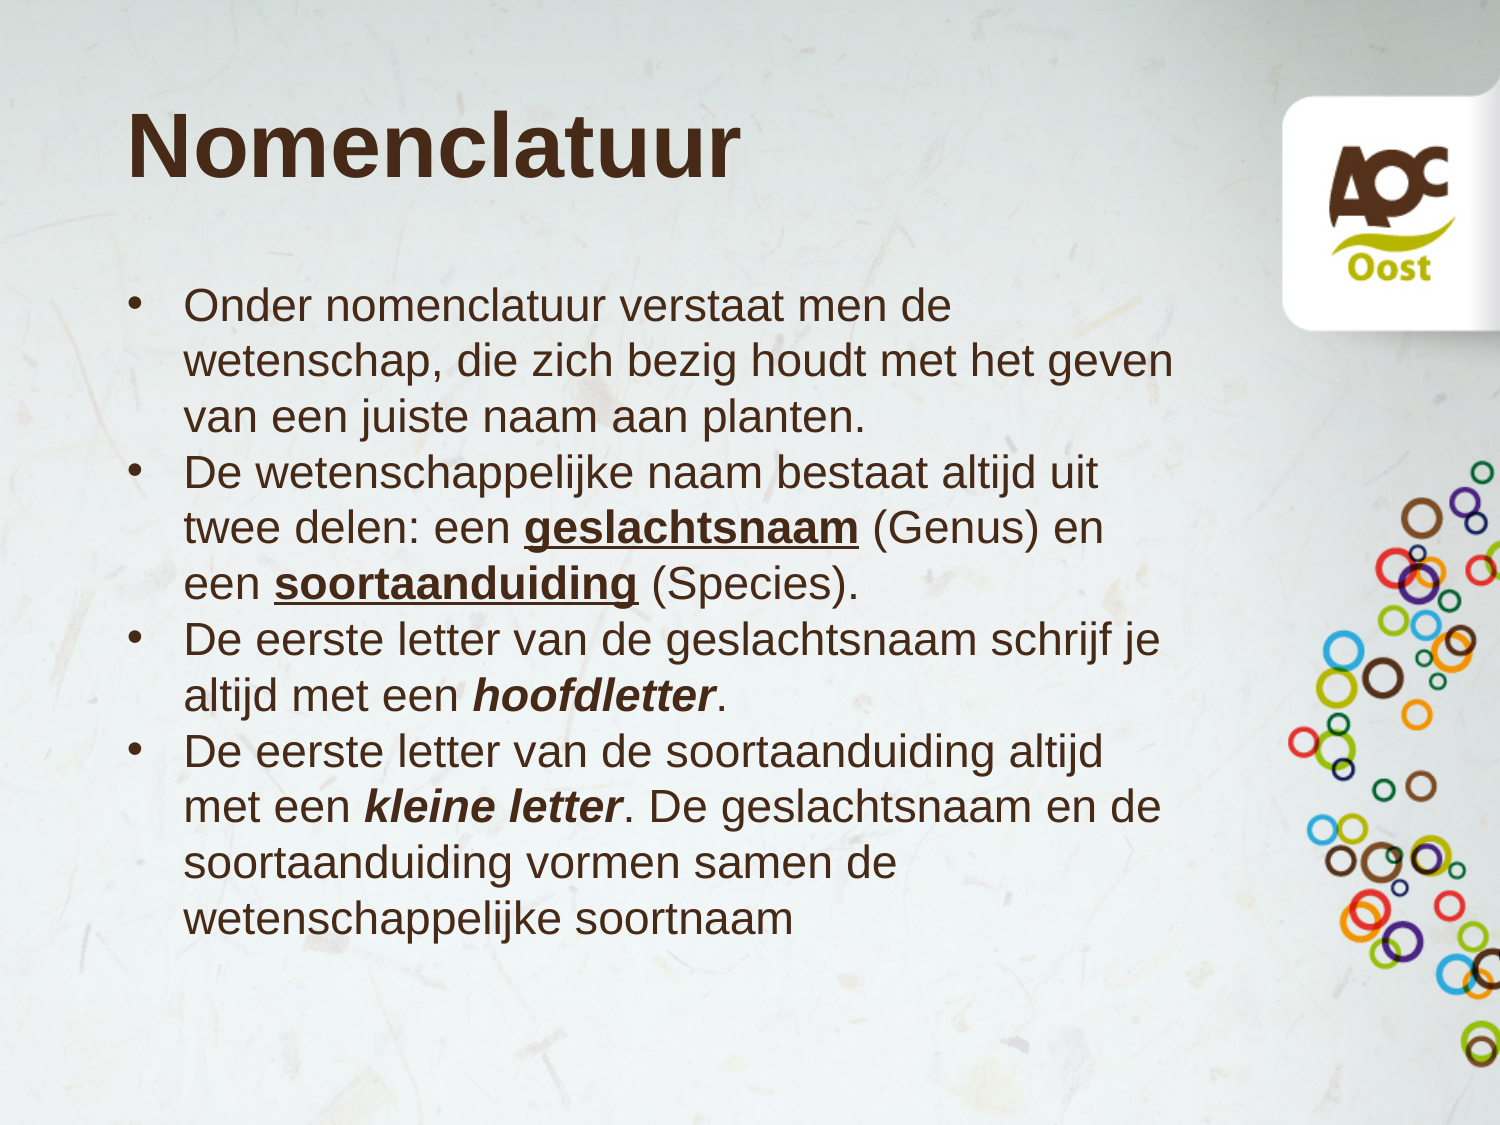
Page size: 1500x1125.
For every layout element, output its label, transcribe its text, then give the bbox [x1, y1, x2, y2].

picture [0, 0, 1500, 1125]
title Nomenclatuur [112, 78, 1199, 256]
subtitle Onder nomenclatuur verstaat men de wetenschap, die zich bezig houdt met het geven van een juiste naam aan planten. De wetenschappelijke naam bestaat altijd uit twee delen: een geslachtsnaam (Genus) en een soortaanduiding (Species). De eerste letter van de geslachtsnaam schrijf je altijd met een hoofdletter. De eerste letter van de soortaanduiding altijd met een kleine letter. De geslachtsnaam en de soortaanduiding vormen samen de wetenschappelijke soortnaam [112, 267, 1199, 1012]
